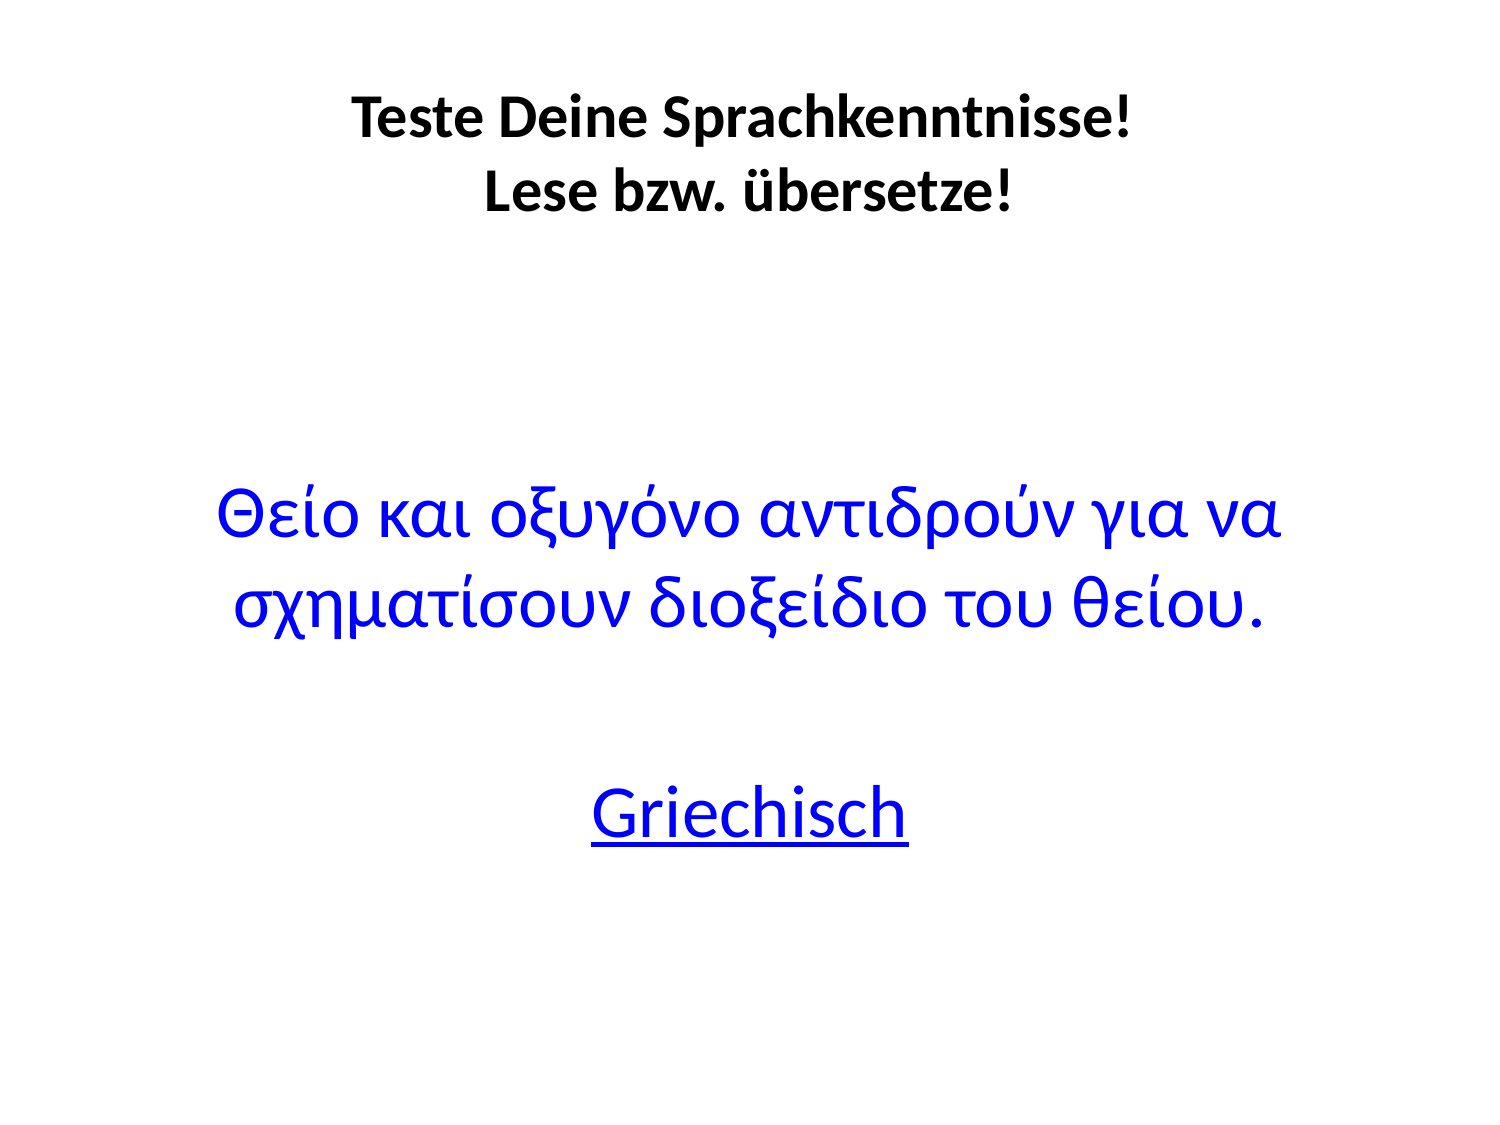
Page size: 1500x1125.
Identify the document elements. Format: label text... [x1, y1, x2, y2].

title Teste Deine Sprachkenntnisse! Lese bzw. übersetze! [112, 66, 1388, 308]
subtitle Θείο και οξυγόνο αντιδρούν για να σχηματίσουν διοξείδιο του θείου. Griechisch [58, 349, 1442, 1059]
